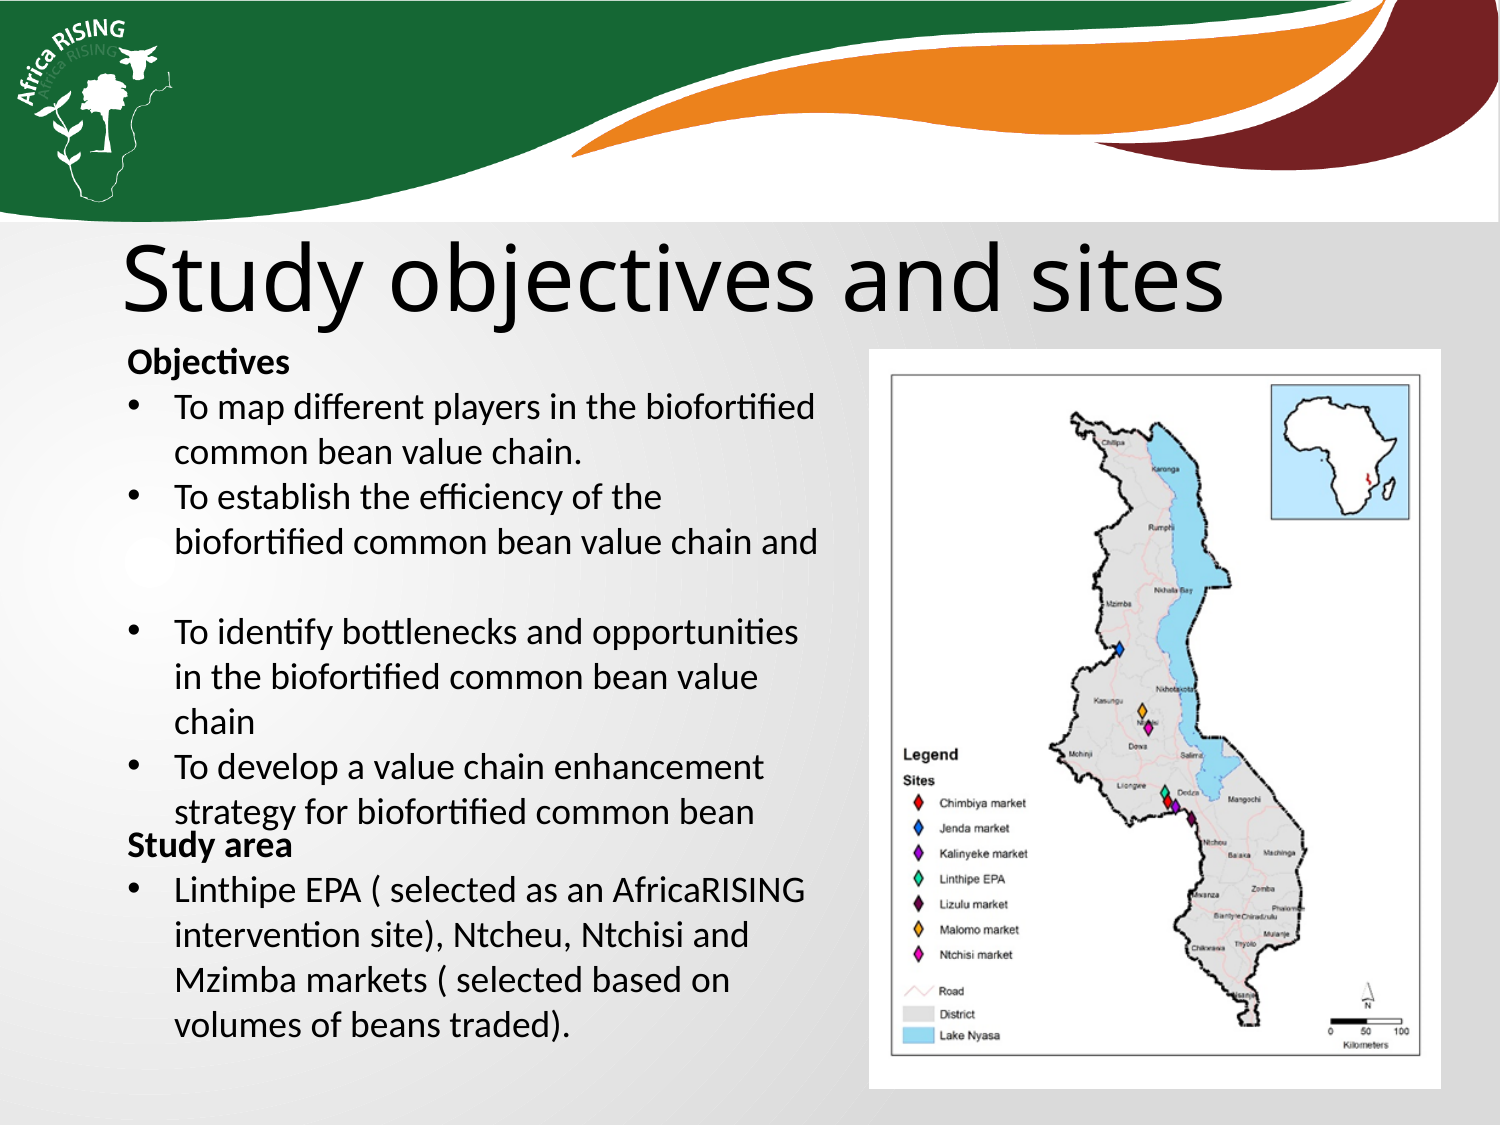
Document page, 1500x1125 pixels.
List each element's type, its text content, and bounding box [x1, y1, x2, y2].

picture [868, 349, 1442, 1089]
picture [0, 0, 1499, 222]
list Study objectives and sites [87, 212, 1363, 350]
text_box Study area Linthipe EPA ( selected as an AfricaRISING intervention site), Ntcheu, Ntchisi and Mzimba markets ( selected based on volumes of beans traded). [112, 812, 864, 1053]
text_box Objectives To map different players in the biofortified common bean value chain. To establish the efficiency of the biofortified common bean value chain and To identify bottlenecks and opportunities in the biofortified common bean value chain To develop a value chain enhancement strategy for biofortified common bean [112, 329, 838, 812]
